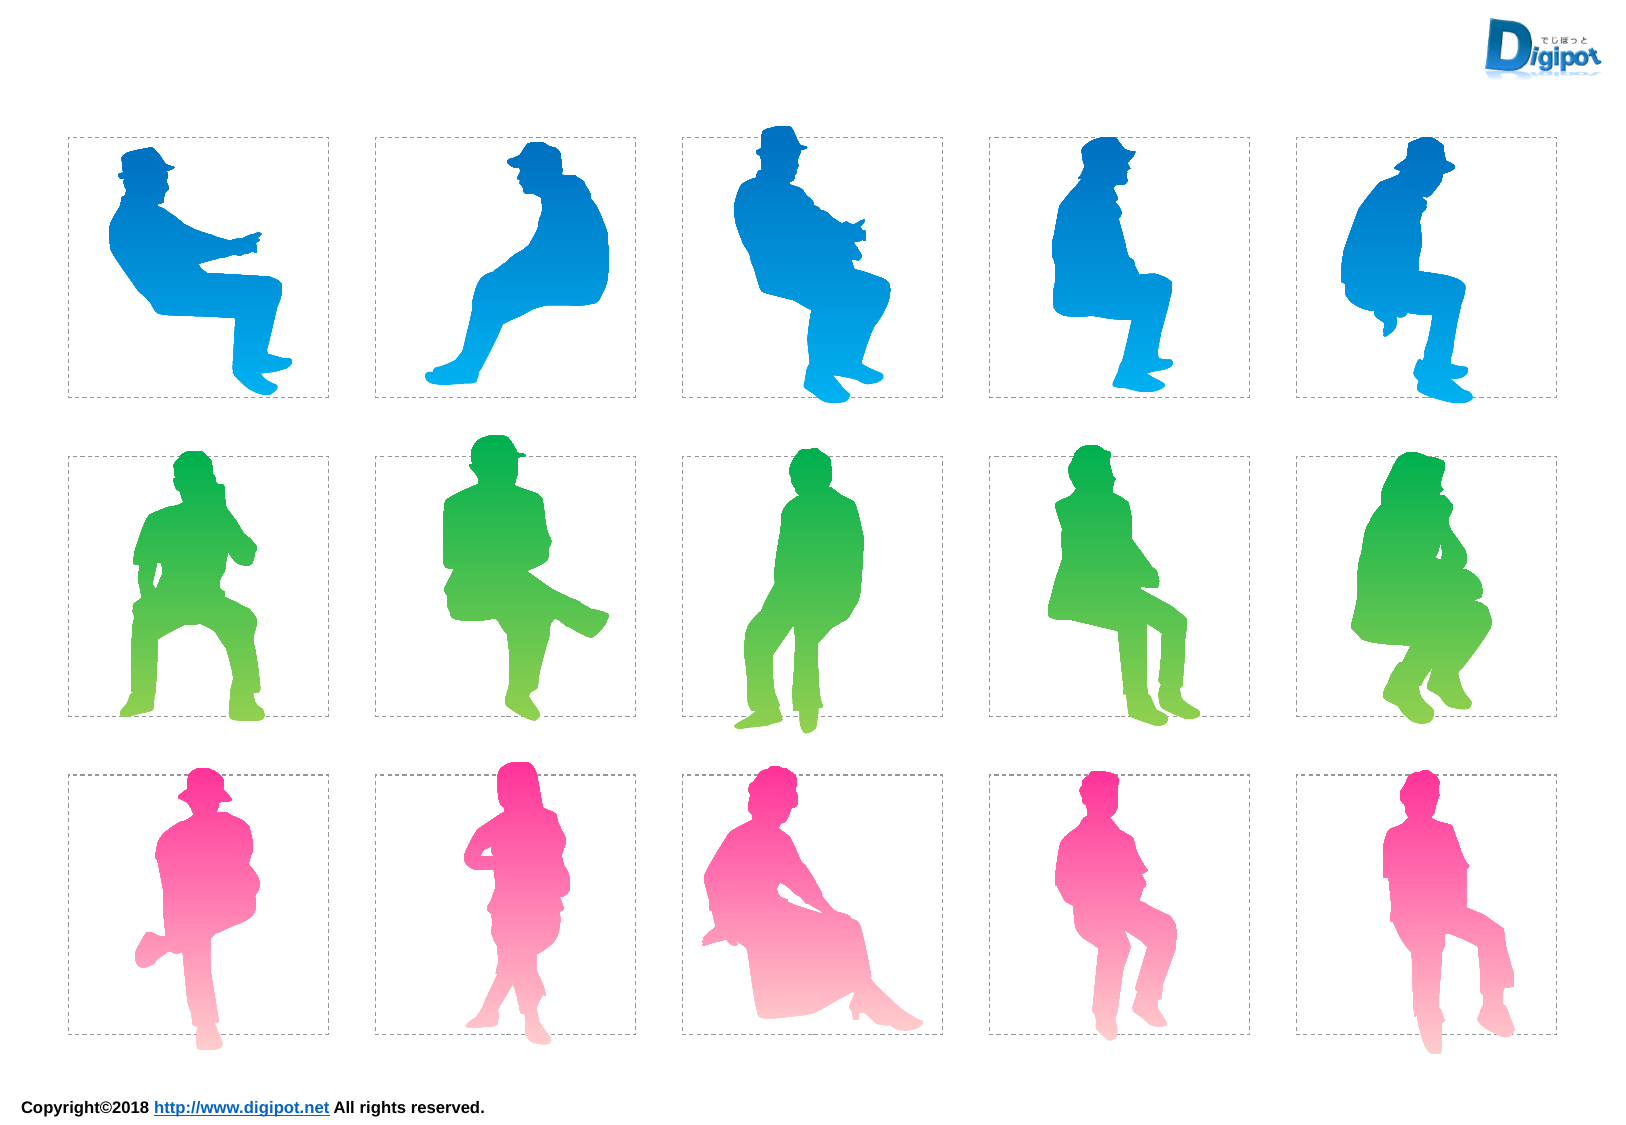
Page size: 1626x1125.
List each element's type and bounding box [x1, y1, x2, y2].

text_box [425, 141, 610, 386]
text_box [1341, 136, 1474, 404]
text_box [701, 766, 924, 1031]
text_box [1054, 770, 1178, 1041]
text_box [120, 451, 265, 722]
picture [1485, 18, 1602, 82]
text_box [109, 147, 292, 396]
text_box [1350, 452, 1492, 724]
text_box [135, 767, 260, 1051]
text_box [1051, 136, 1174, 393]
text_box [734, 125, 891, 404]
text_box [1383, 769, 1515, 1055]
text_box [734, 447, 864, 734]
text_box [464, 761, 571, 1045]
text_box [442, 435, 610, 722]
text_box [1047, 445, 1201, 727]
